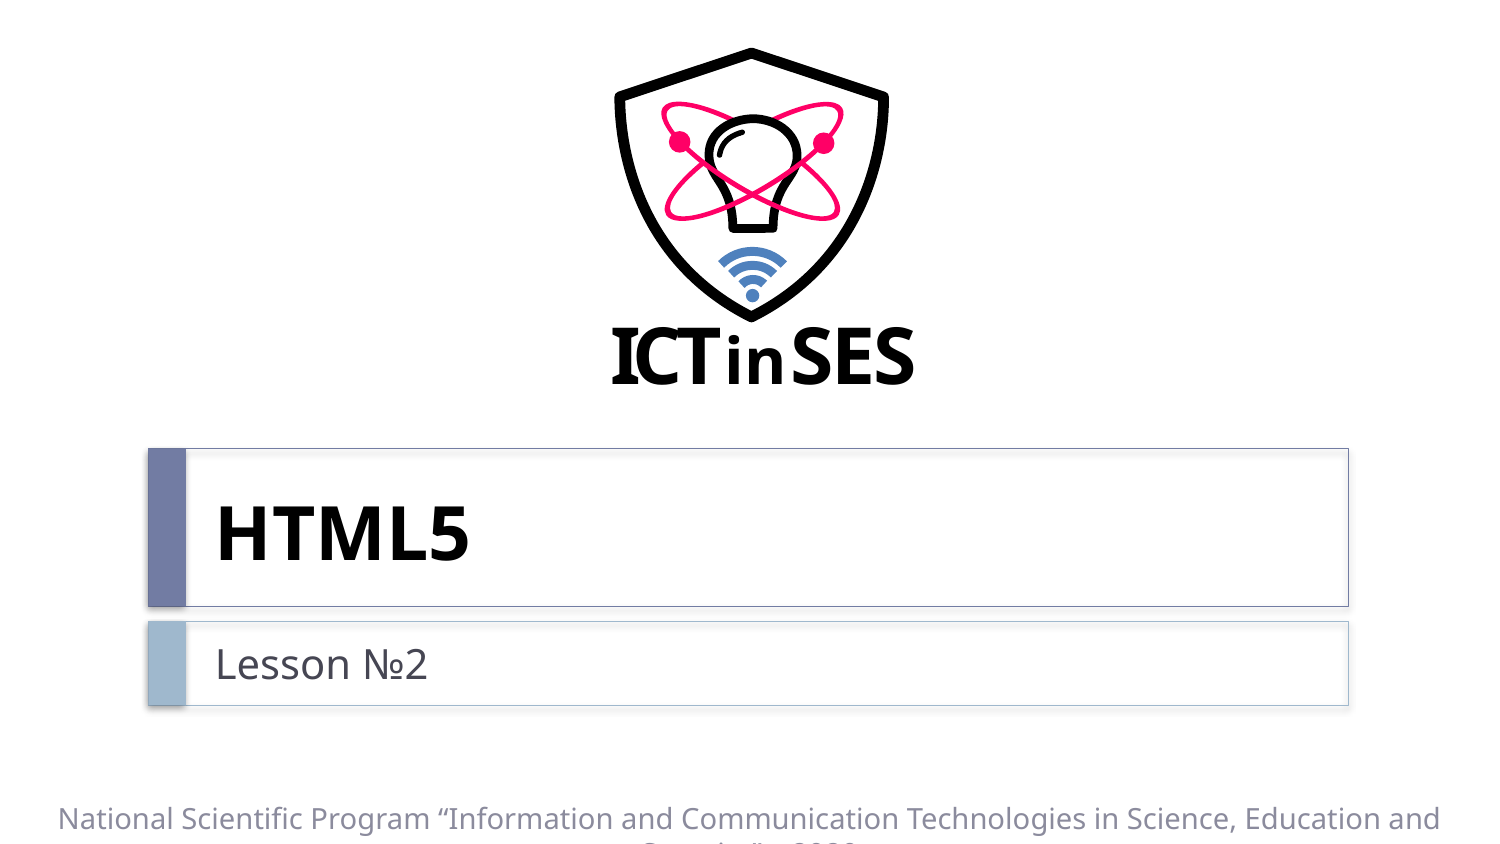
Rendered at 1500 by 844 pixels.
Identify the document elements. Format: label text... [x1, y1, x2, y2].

title HTML5 [200, 478, 1325, 600]
subtitle Lesson №2 [200, 630, 1325, 697]
